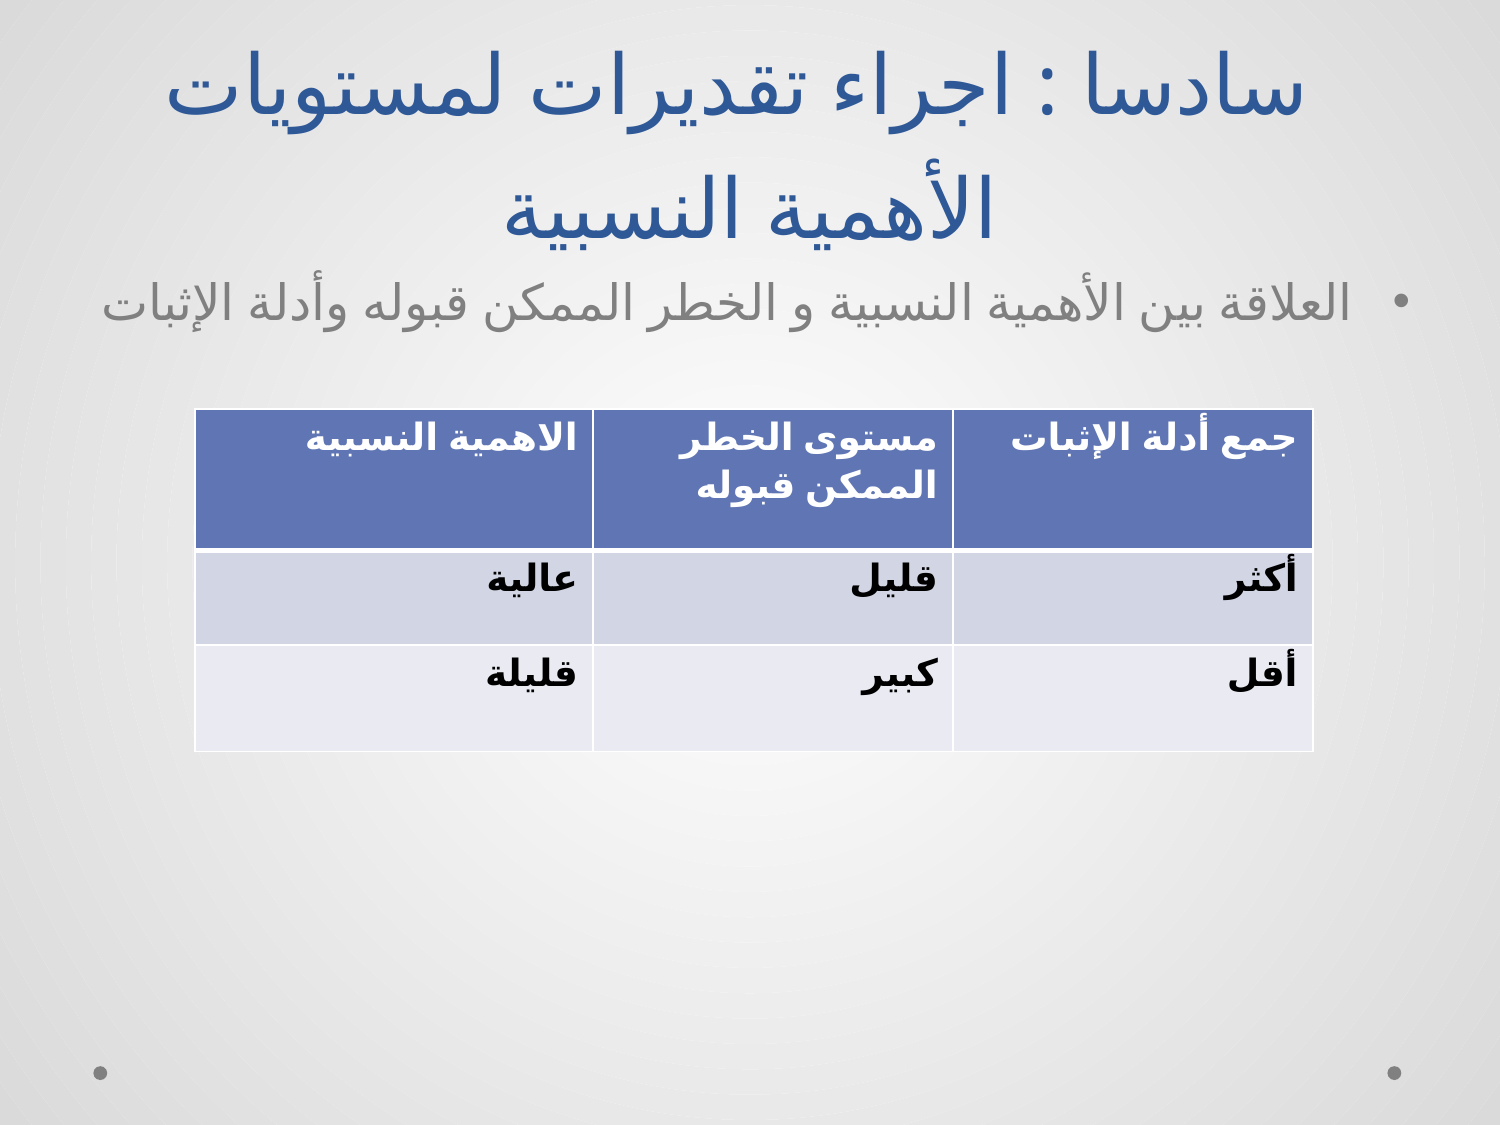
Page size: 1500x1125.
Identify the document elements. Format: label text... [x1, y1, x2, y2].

table_header جمع أدلة الإثبات [954, 410, 1312, 548]
table_cell قليلة [196, 646, 592, 751]
table_cell عالية [196, 553, 592, 644]
table_cell قليل [594, 553, 952, 644]
table_header الاهمية النسبية [196, 410, 592, 548]
list العلاقة بين الأهمية النسبية و الخطر الممكن قبوله وأدلة الإثبات [75, 262, 1425, 1005]
table_cell أكثر [954, 553, 1312, 644]
title سادسا : اجراء تقديرات لمستويات الأهمية النسبية [75, 0, 1425, 262]
table_header مستوى الخطر الممكن قبوله [594, 410, 952, 548]
table_cell كبير [594, 646, 952, 751]
table_cell أقل [954, 646, 1312, 751]
